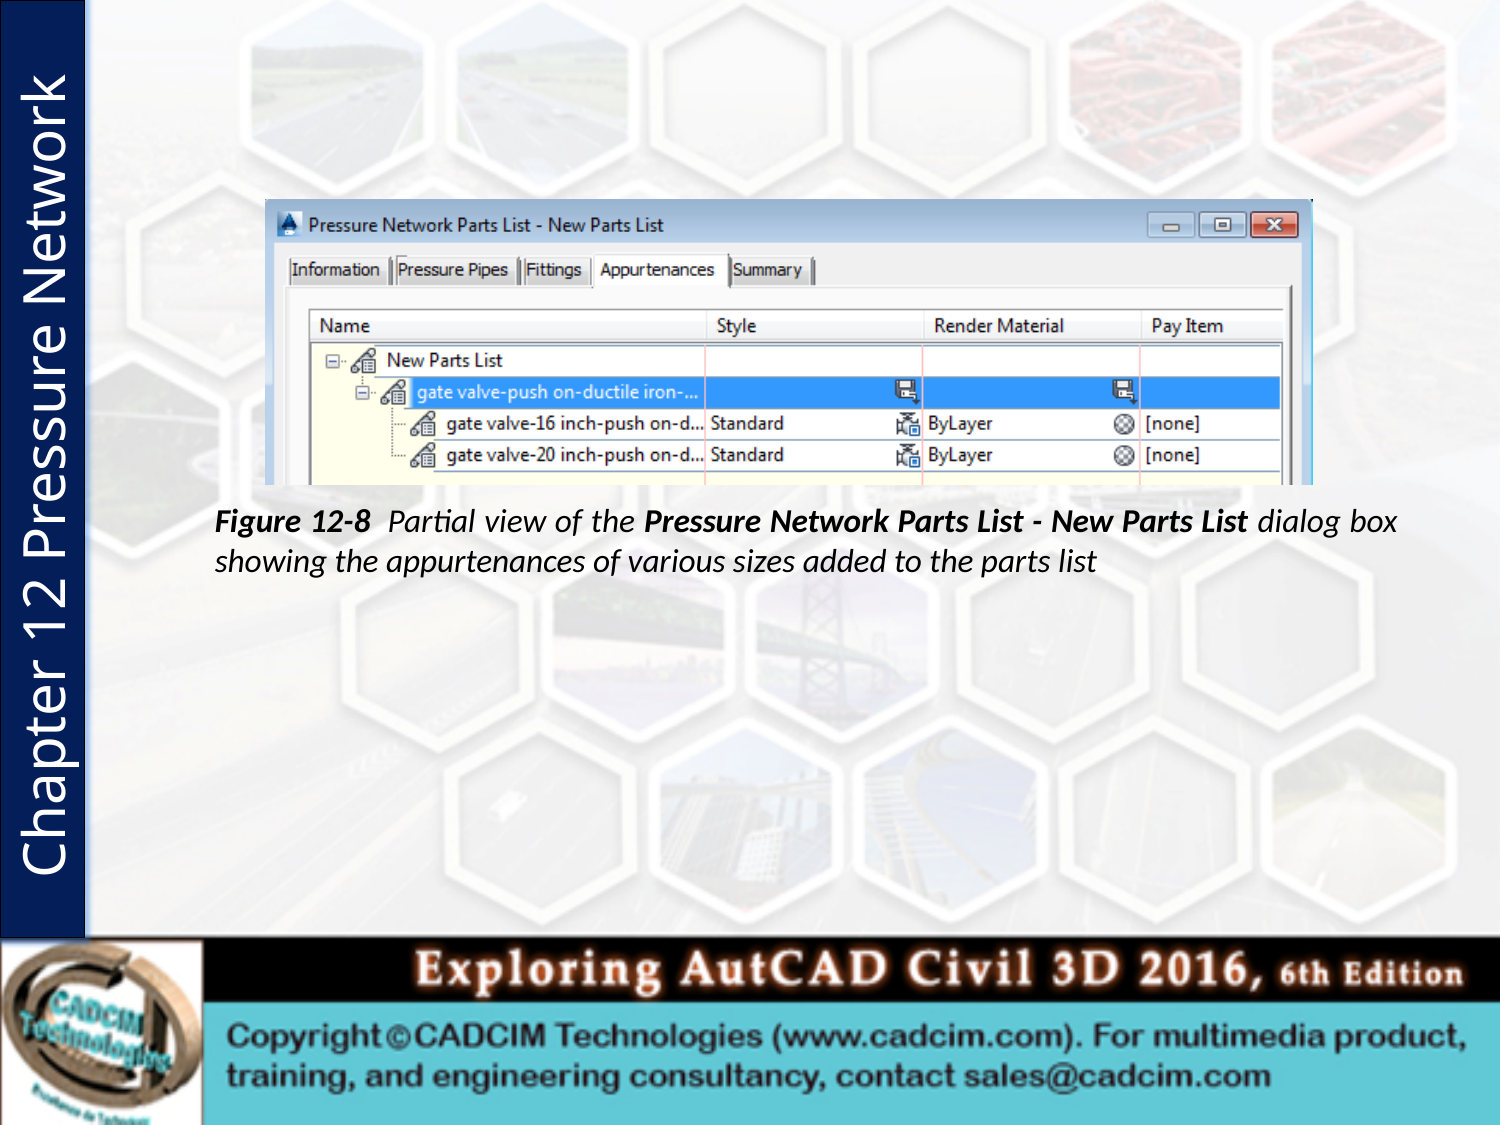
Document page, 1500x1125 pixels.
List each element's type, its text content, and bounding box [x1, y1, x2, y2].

picture [0, 0, 1500, 1125]
text_box Chapter 12 Pressure Network [0, 0, 85, 938]
text_box Figure 12-8 Partial view of the Pressure Network Parts List - New Parts List dialog box showing the appurtenances of various sizes added to the parts list [199, 491, 1413, 587]
